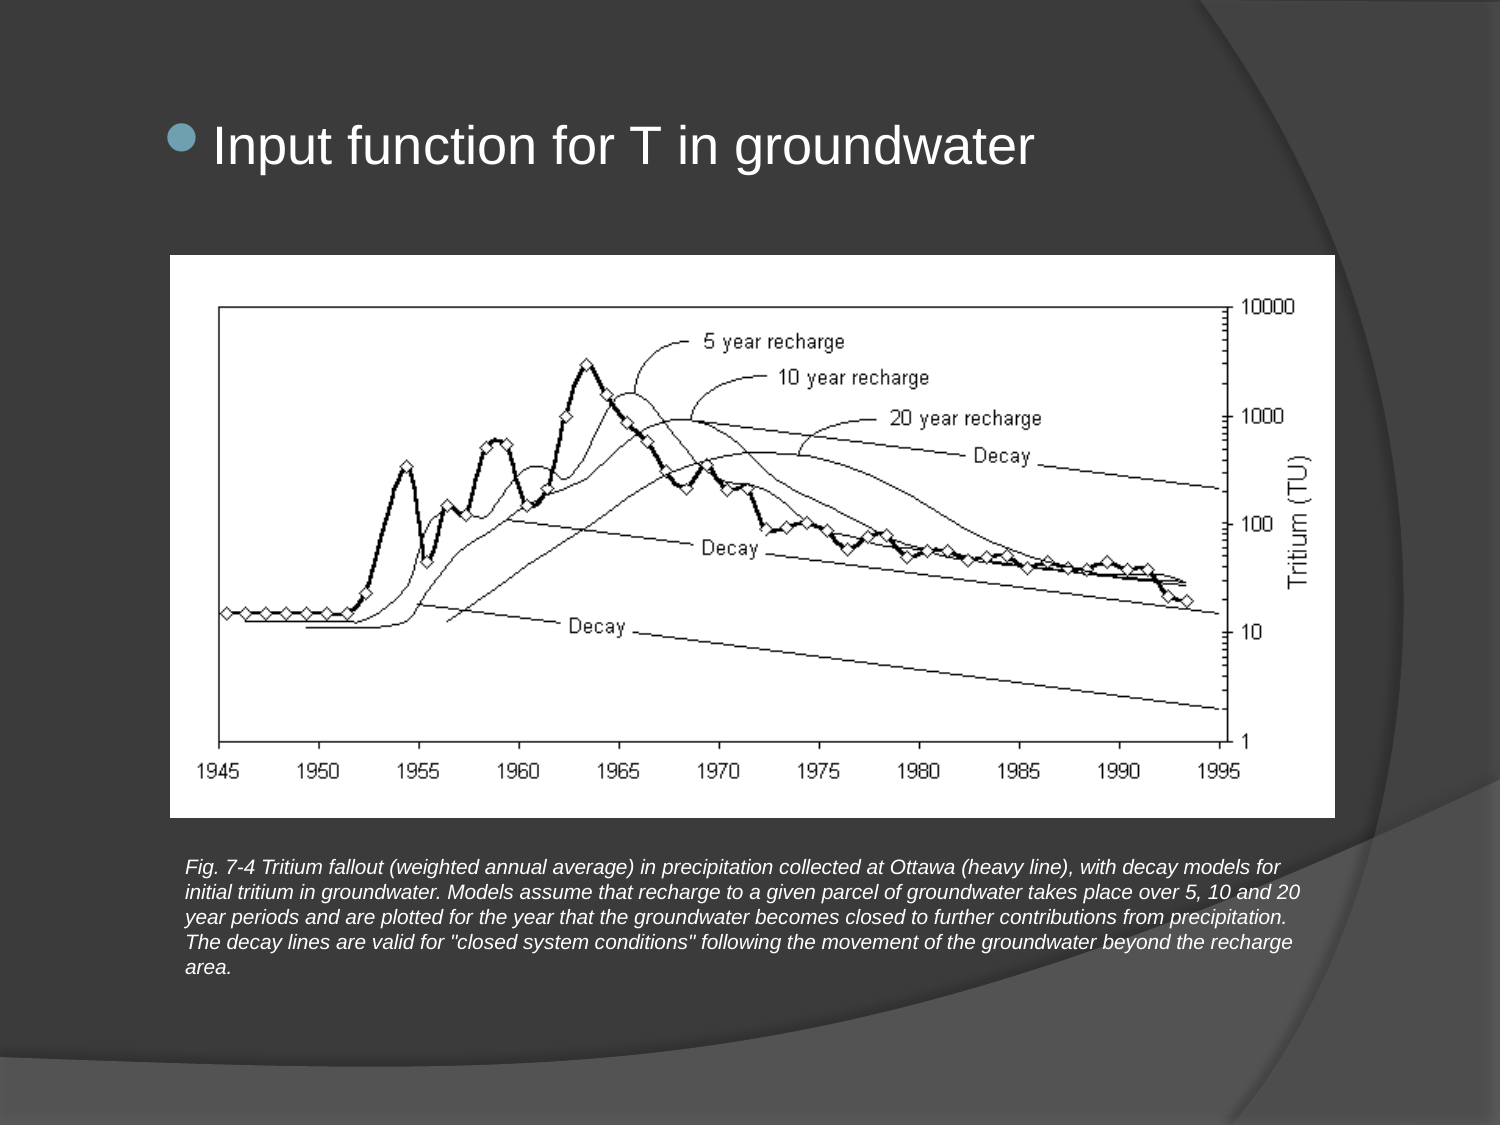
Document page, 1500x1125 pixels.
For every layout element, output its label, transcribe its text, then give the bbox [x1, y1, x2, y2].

list Input function for T in groundwater [75, 103, 1300, 846]
text_box Fig. 7-4 Tritium fallout (weighted annual average) in precipitation collected at Ottawa (heavy line), with decay models for initial tritium in groundwater. Models assume that recharge to a given parcel of groundwater takes place over 5, 10 and 20 year periods and are plotted for the year that the groundwater becomes closed to further contributions from precipitation. The decay lines are valid for "closed system conditions" following the movement of the groundwater beyond the recharge area. [170, 846, 1335, 986]
picture [170, 255, 1335, 819]
